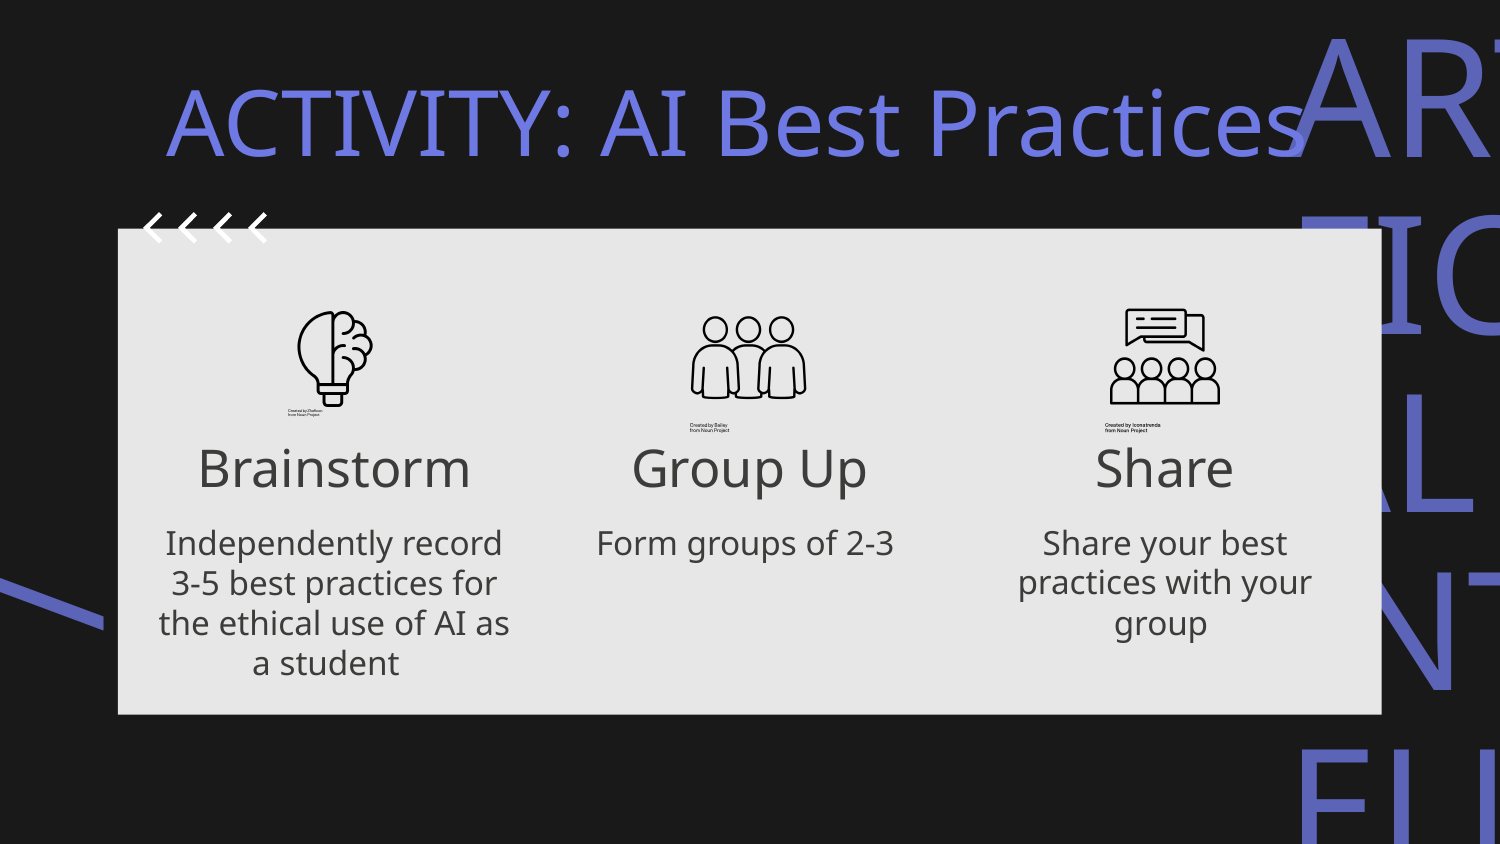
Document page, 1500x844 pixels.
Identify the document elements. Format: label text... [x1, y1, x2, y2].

title Brainstorm [143, 433, 527, 500]
picture [280, 311, 390, 423]
title ACTIVITY: AI Best Practices [118, 72, 1382, 167]
title Share [973, 433, 1357, 500]
picture [679, 296, 817, 442]
subtitle Form groups of 2-3 [558, 507, 942, 656]
picture [1094, 293, 1236, 442]
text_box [142, 211, 268, 244]
subtitle Share your best practices with your group [973, 507, 1357, 656]
title Group Up [558, 433, 942, 500]
subtitle Independently record 3-5 best practices for the ethical use of AI as a student [143, 507, 527, 656]
